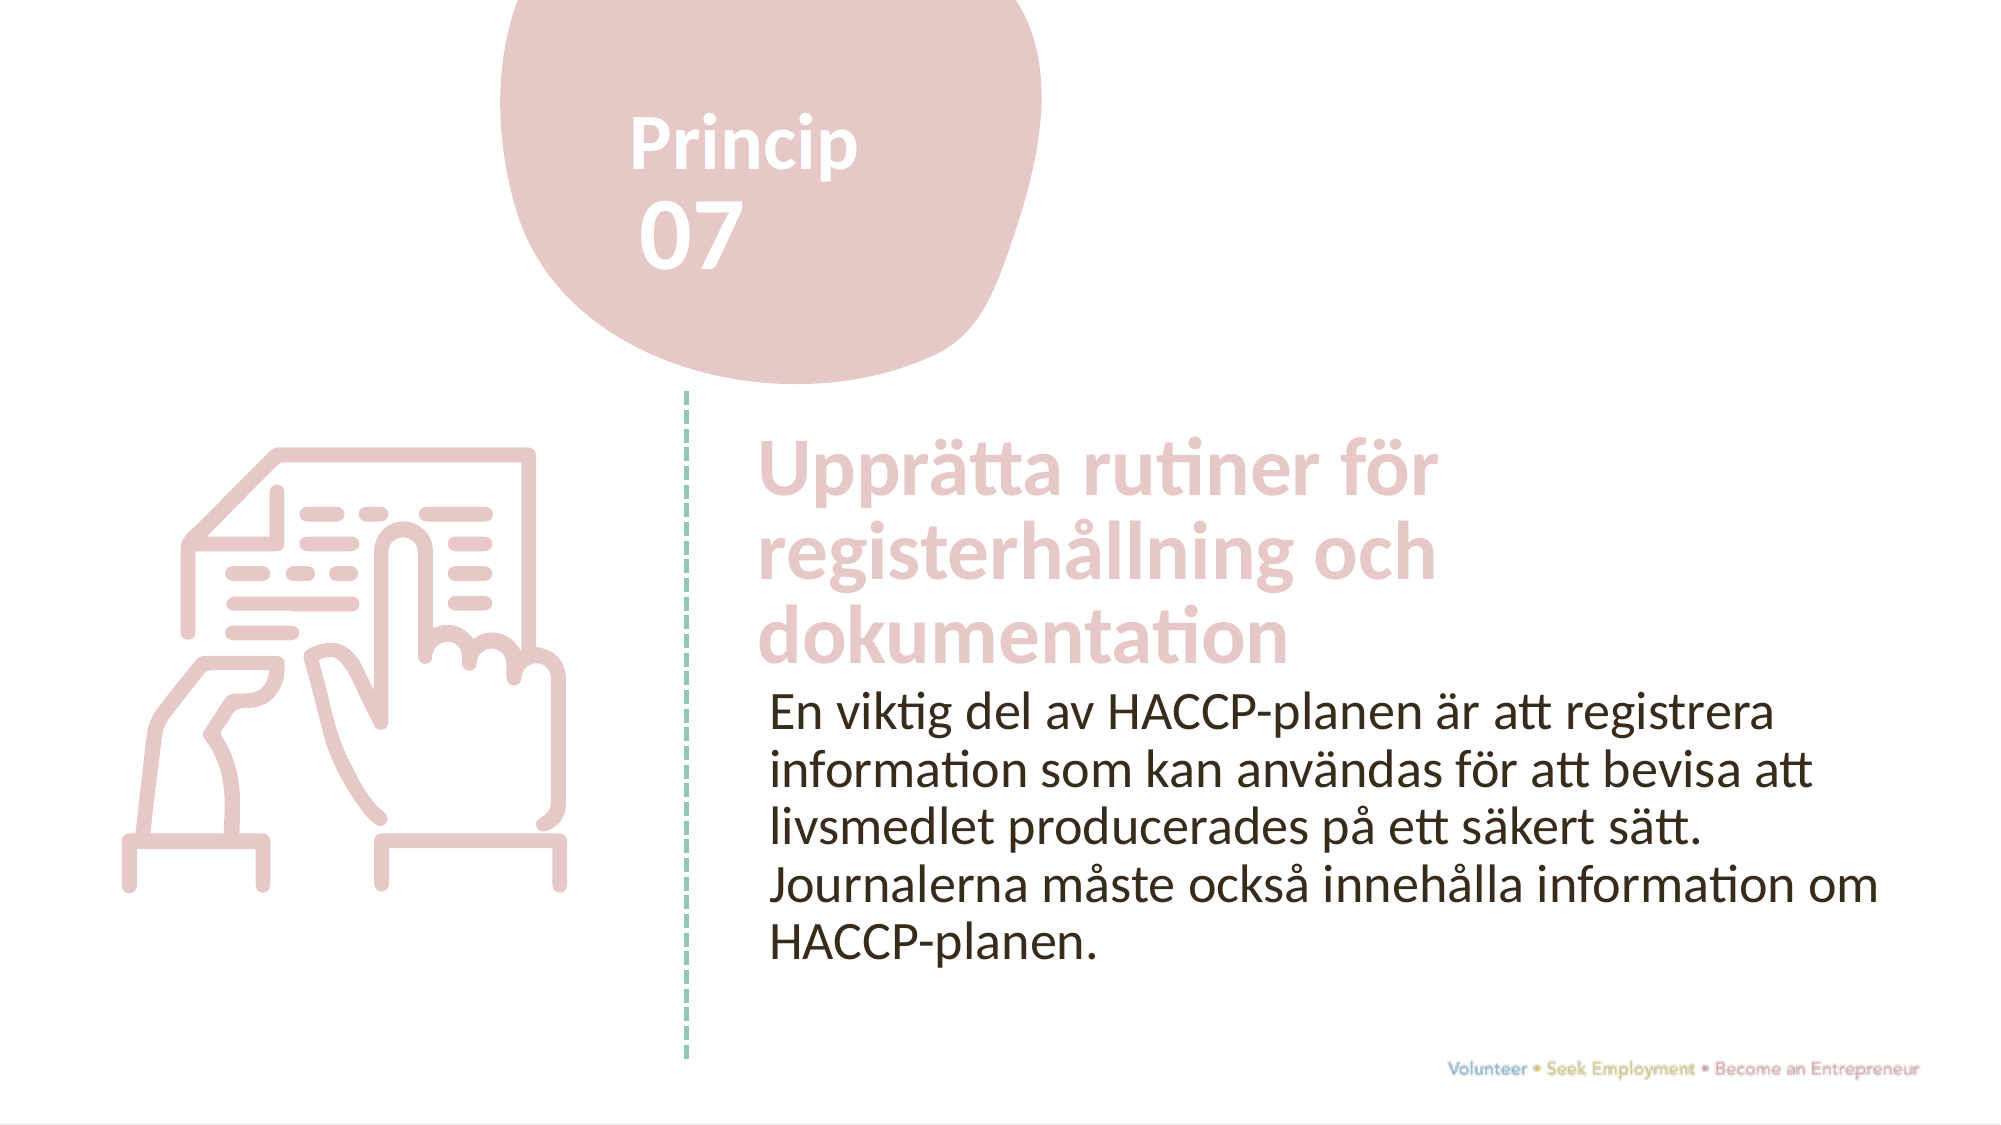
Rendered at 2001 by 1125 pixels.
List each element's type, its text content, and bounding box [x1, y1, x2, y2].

text_box Upprätta rutiner för registerhållning och dokumentation [742, 421, 1925, 703]
text_box En viktig del av HACCP-planen är att registrera information som kan användas för att bevisa att livsmedlet producerades på ett säkert sätt. Journalerna måste också innehålla information om HACCP-planen. [754, 675, 1912, 1005]
picture [1418, 1046, 1971, 1103]
text_box [500, 0, 1042, 385]
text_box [615, 93, 954, 313]
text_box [121, 447, 568, 894]
